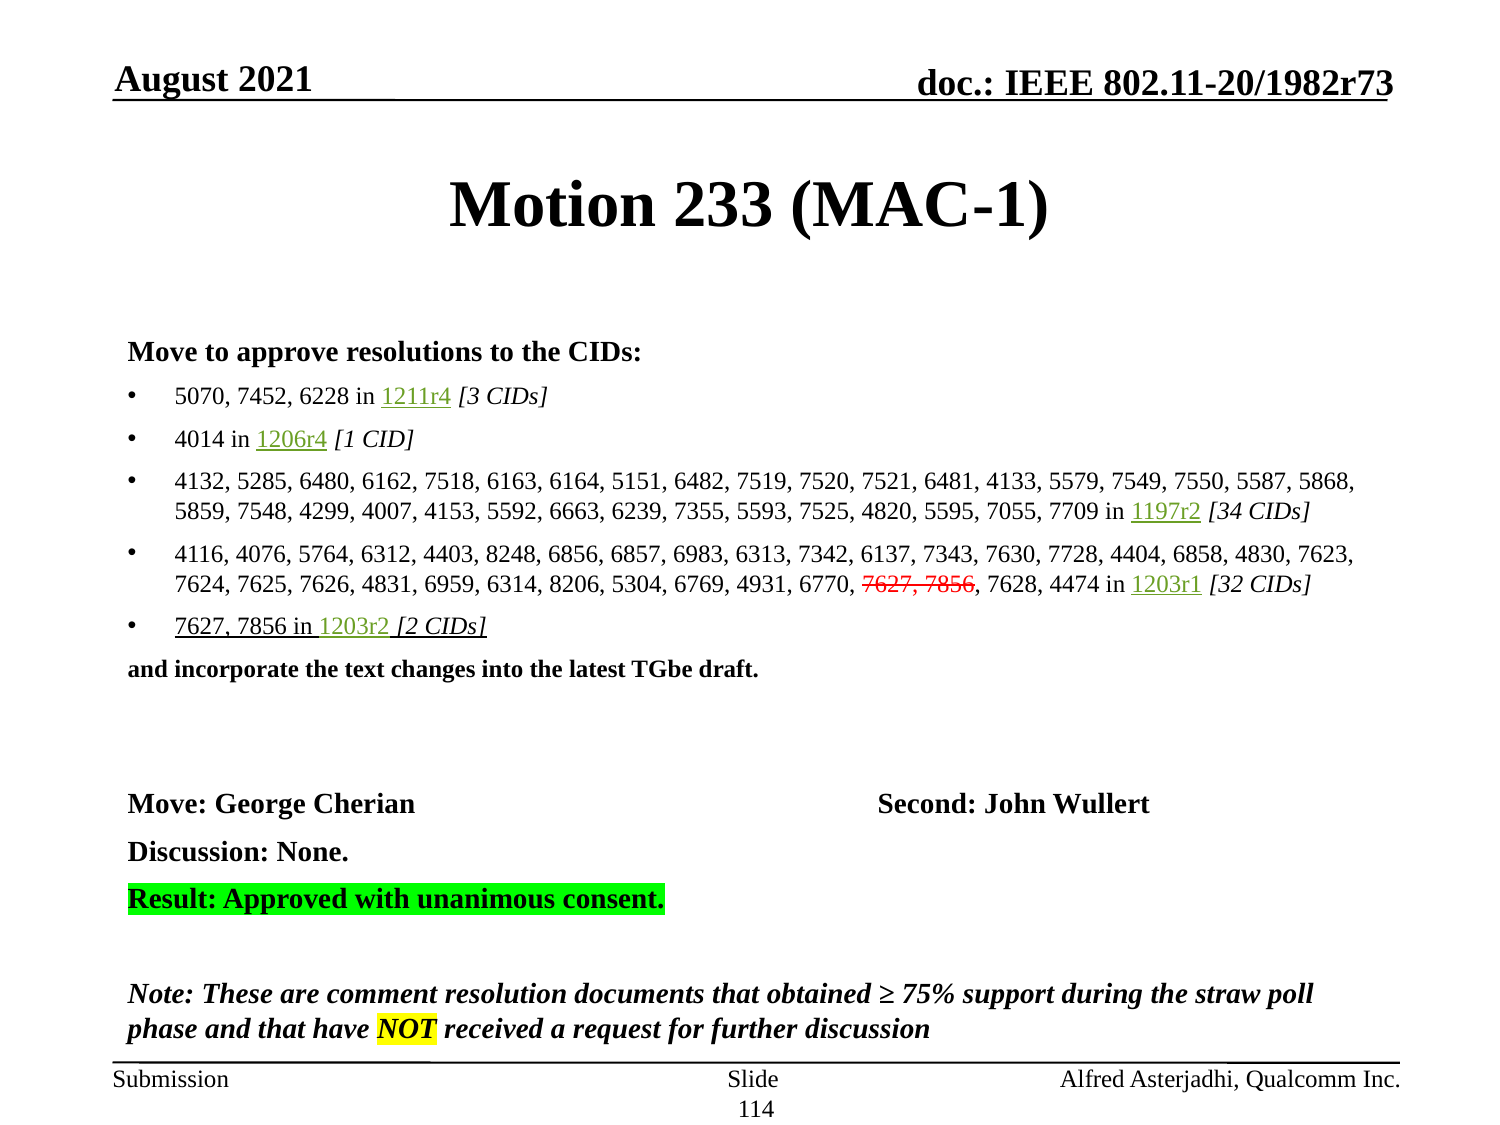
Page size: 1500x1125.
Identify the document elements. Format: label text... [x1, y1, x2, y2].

title Motion 233 (MAC-1) [112, 112, 1388, 288]
slide_number Slide 114 [712, 1061, 800, 1123]
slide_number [114, 54, 423, 100]
list Move to approve resolutions to the CIDs: 5070, 7452, 6228 in 1211r4 [3 CIDs] 4014 in 1206r4 [1 CID] 4132, 5285, 6480, 6162, 7518, 6163, 6164, 5151, 6482, 7519, 7520, 7521, 6481, 4133, 5579, 7549, 7550, 5587, 5868, 5859, 7548, 4299, 4007, 4153, 5592, 6663, 6239, 7355, 5593, 7525, 4820, 5595, 7055, 7709 in 1197r2 [34 CIDs] 4116, 4076, 5764, 6312, 4403, 8248, 6856, 6857, 6983, 6313, 7342, 6137, 7343, 7630, 7728, 4404, 6858, 4830, 7623, 7624, 7625, 7626, 4831, 6959, 6314, 8206, 5304, 6769, 4931, 6770, 7627, 7856, 7628, 4474 in 1203r1 [32 CIDs] 7627, 7856 in 1203r2 [2 CIDs] and incorporate the text changes into the latest TGbe draft. Move: George Cherian Second: John Wullert Discussion: None. Result: Approved with unanimous consent. Note: These are comment resolution documents that obtained ≥ 75% support during the straw poll phase and that have NOT received a request for further discussion [112, 324, 1388, 1063]
footer Alfred Asterjadhi, Qualcomm Inc. [878, 1061, 1402, 1093]
